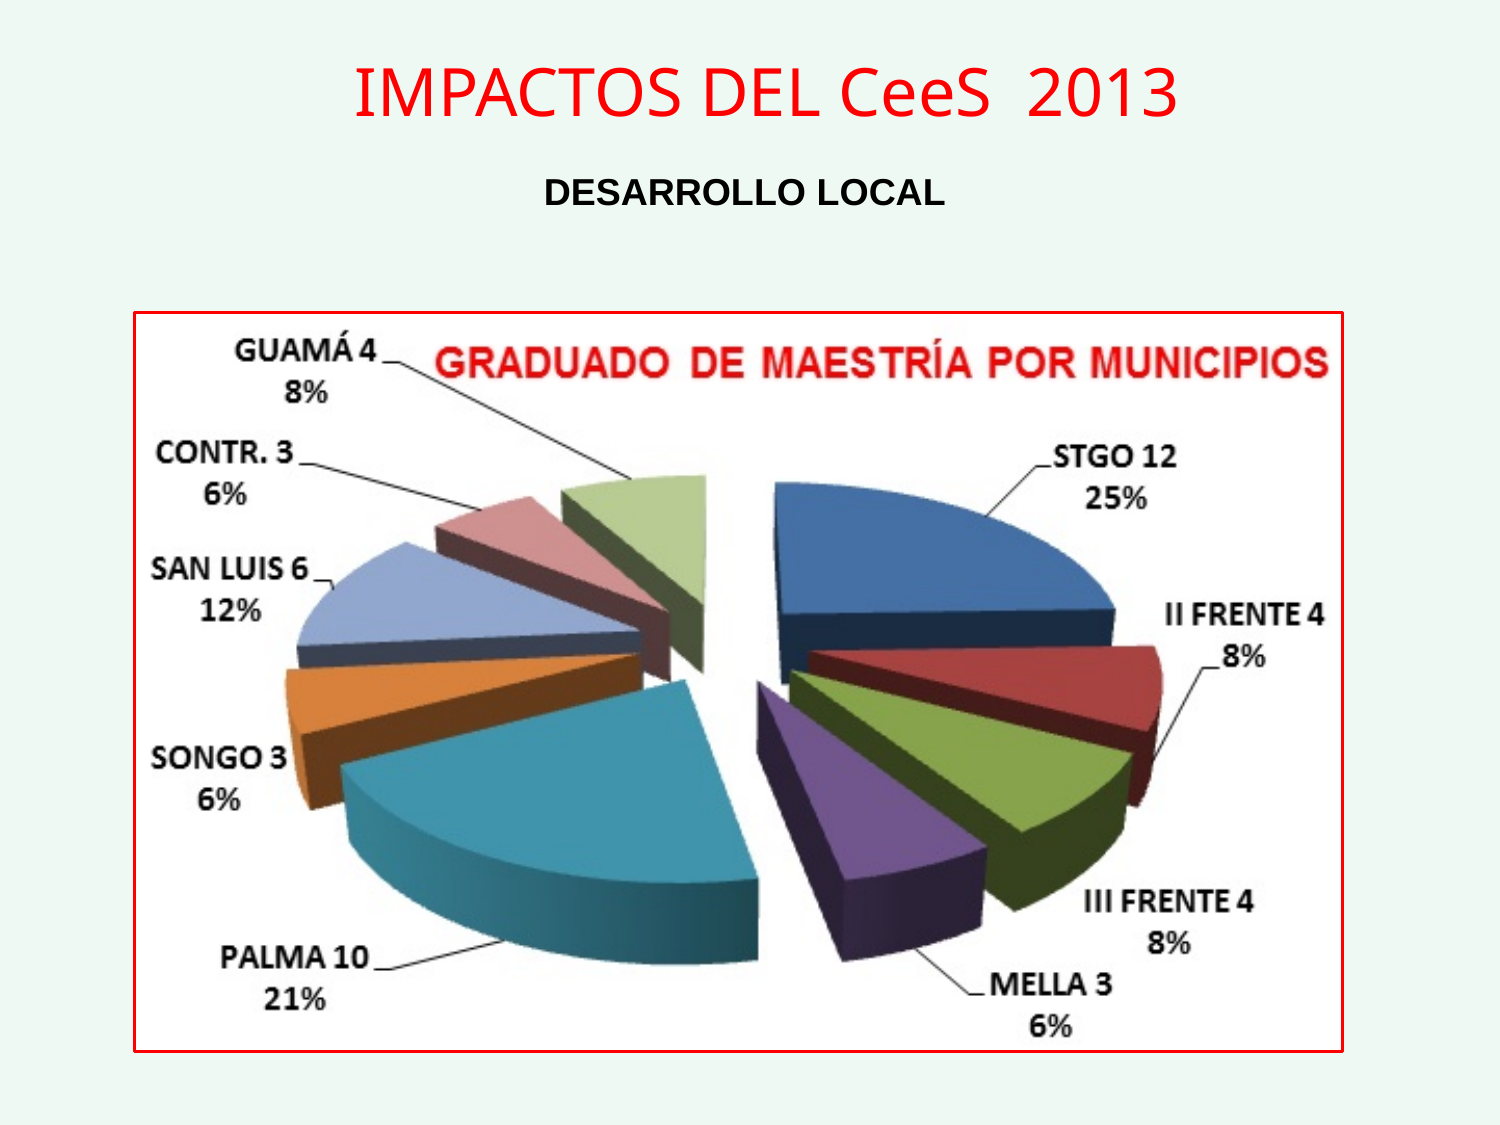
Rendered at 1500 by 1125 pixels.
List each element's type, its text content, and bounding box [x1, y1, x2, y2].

text_box IMPACTOS DEL CeeS 2013 [206, 42, 1330, 138]
picture [135, 314, 1341, 1050]
text_box DESARROLLO LOCAL [53, 160, 1447, 221]
